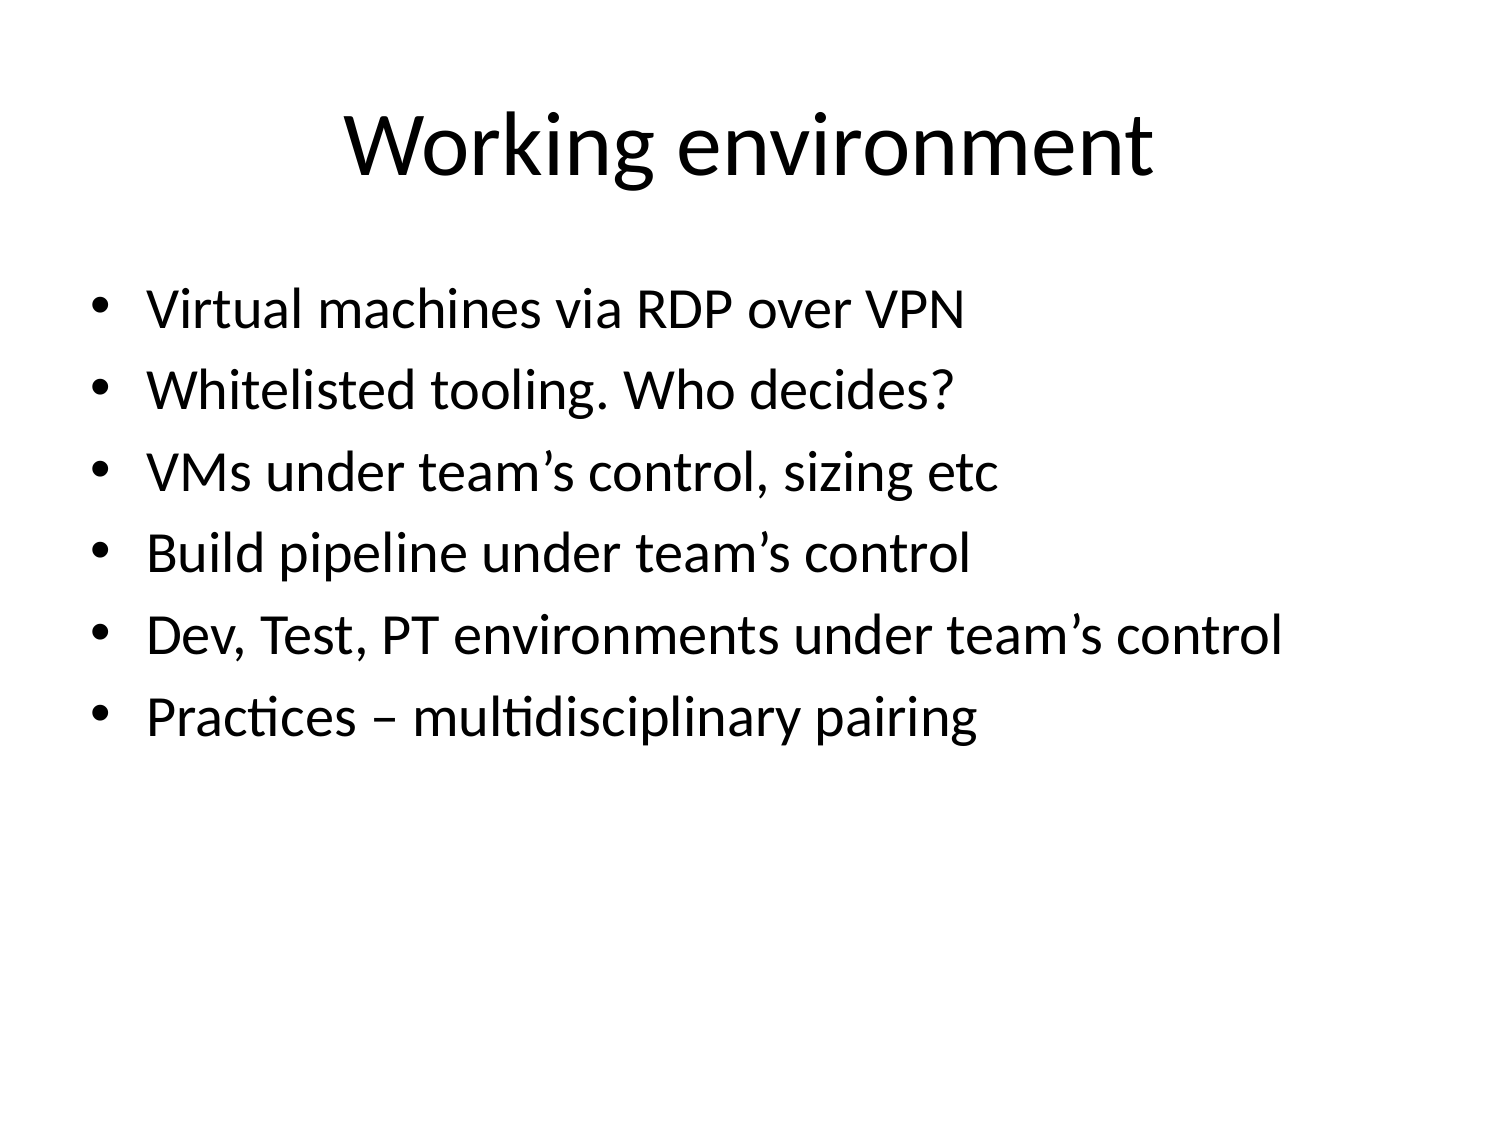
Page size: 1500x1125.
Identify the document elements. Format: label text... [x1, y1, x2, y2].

list Virtual machines via RDP over VPN Whitelisted tooling. Who decides? VMs under team’s control, sizing etc Build pipeline under team’s control Dev, Test, PT environments under team’s control Practices – multidisciplinary pairing [75, 262, 1425, 1005]
title Working environment [75, 45, 1425, 233]
